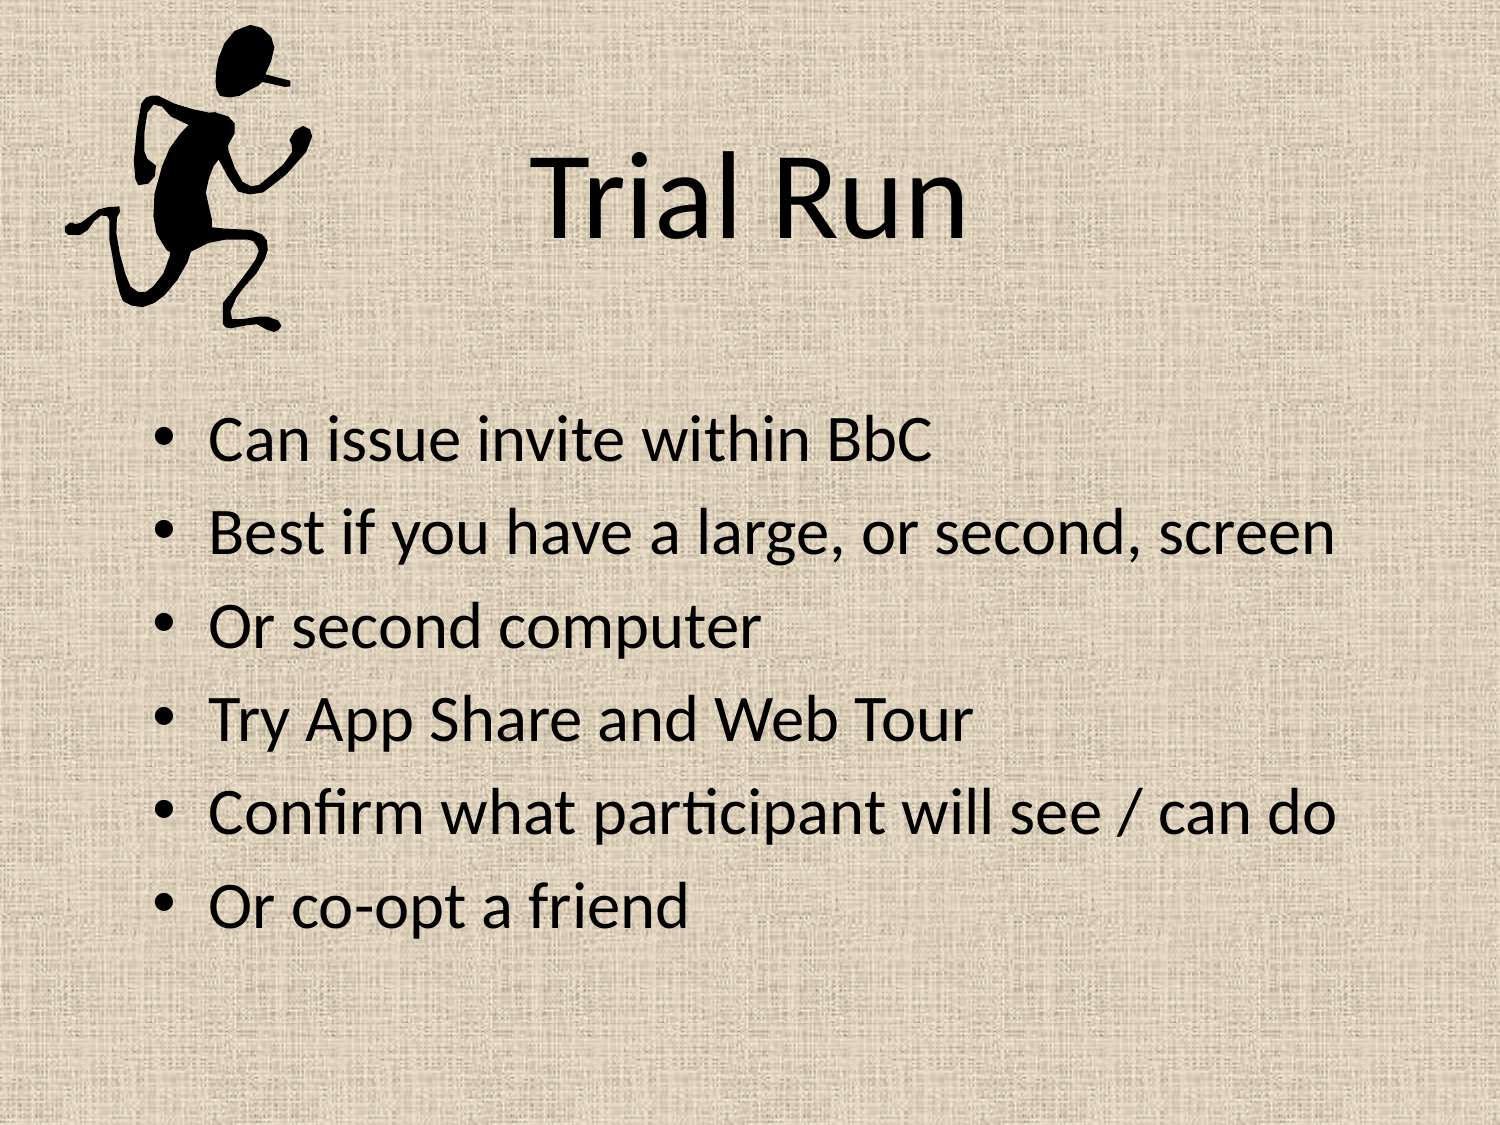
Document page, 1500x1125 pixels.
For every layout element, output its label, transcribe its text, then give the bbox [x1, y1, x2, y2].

list Can issue invite within BbC Best if you have a large, or second, screen Or second computer Try App Share and Web Tour Confirm what participant will see / can do Or co-opt a friend [137, 387, 1425, 1005]
picture [0, 0, 1500, 1125]
title Trial Run [318, 45, 1425, 333]
